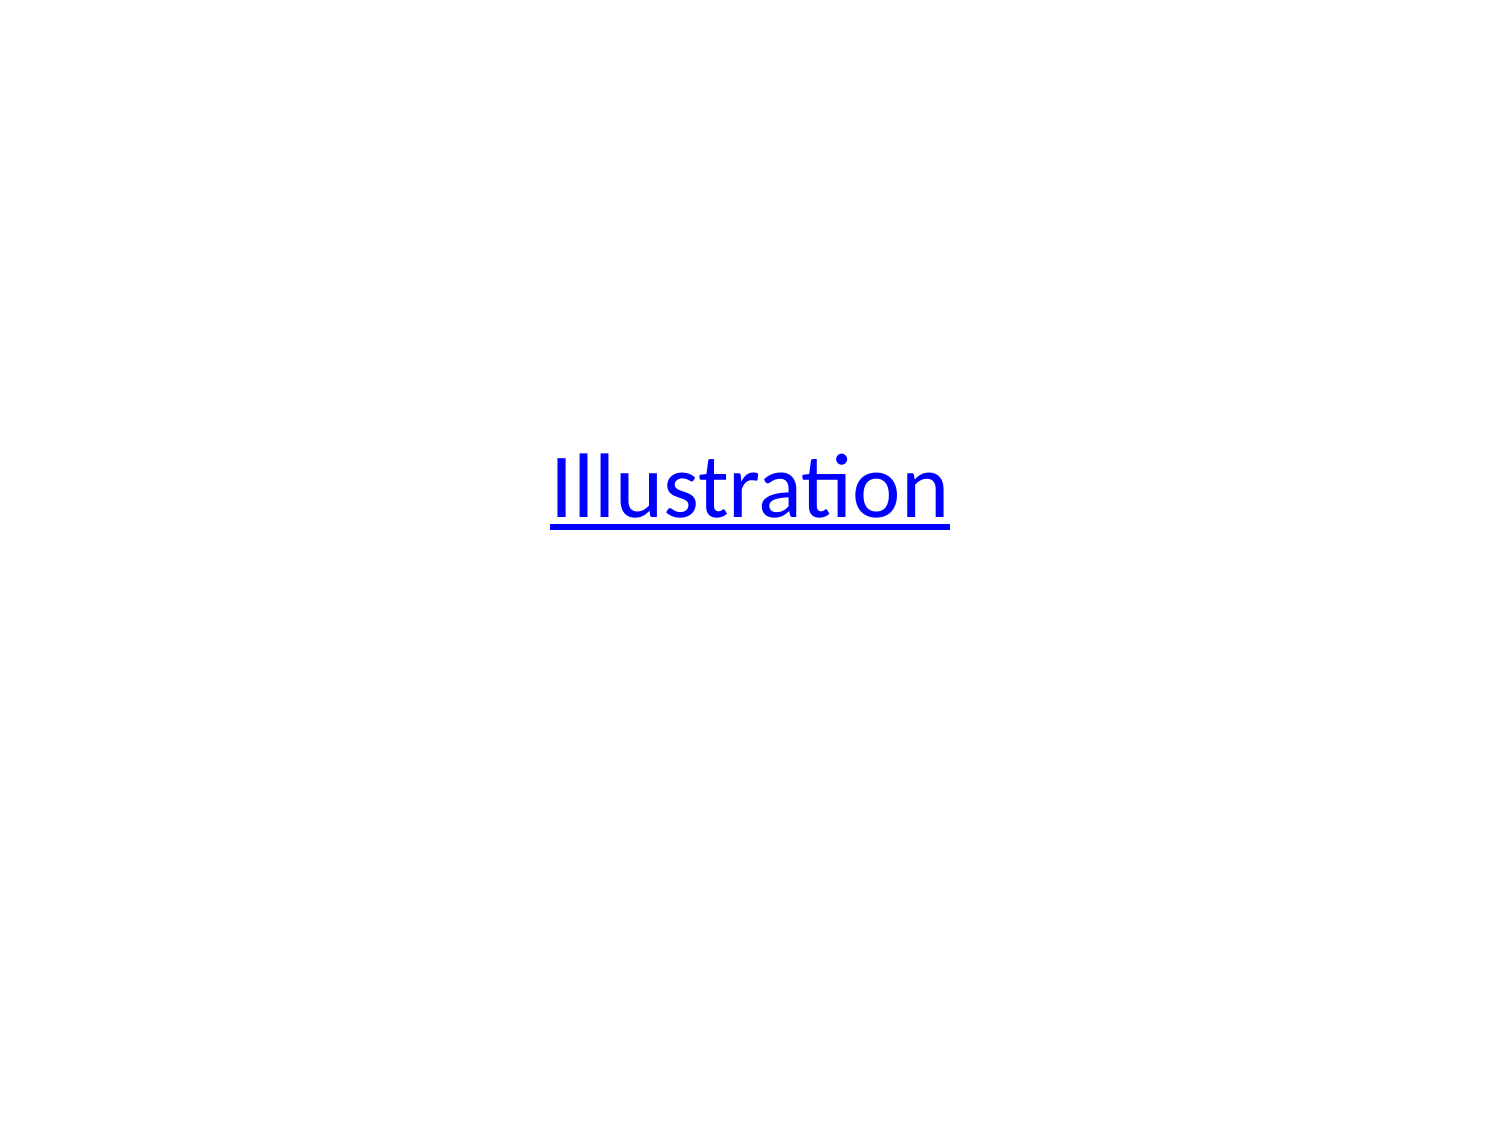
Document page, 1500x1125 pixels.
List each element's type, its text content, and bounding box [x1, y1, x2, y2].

title Illustration [75, 387, 1425, 575]
